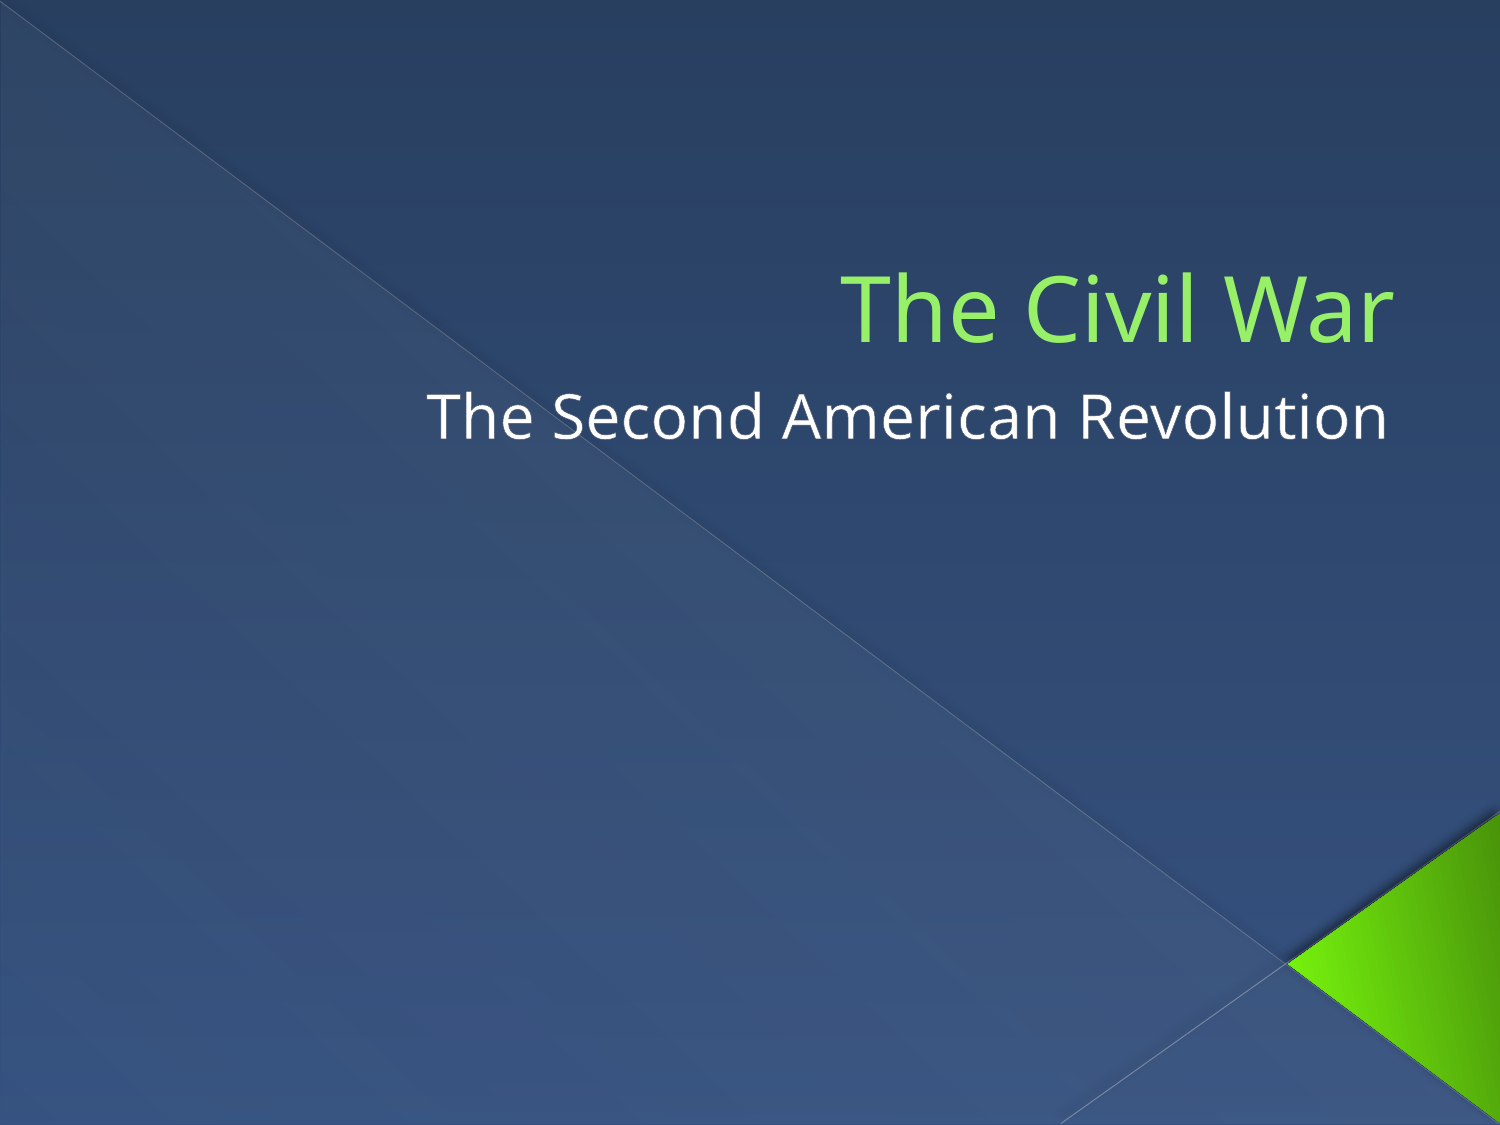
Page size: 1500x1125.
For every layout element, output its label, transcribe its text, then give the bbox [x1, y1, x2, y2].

title The Civil War [88, 127, 1412, 369]
subtitle The Second American Revolution [88, 369, 1412, 657]
